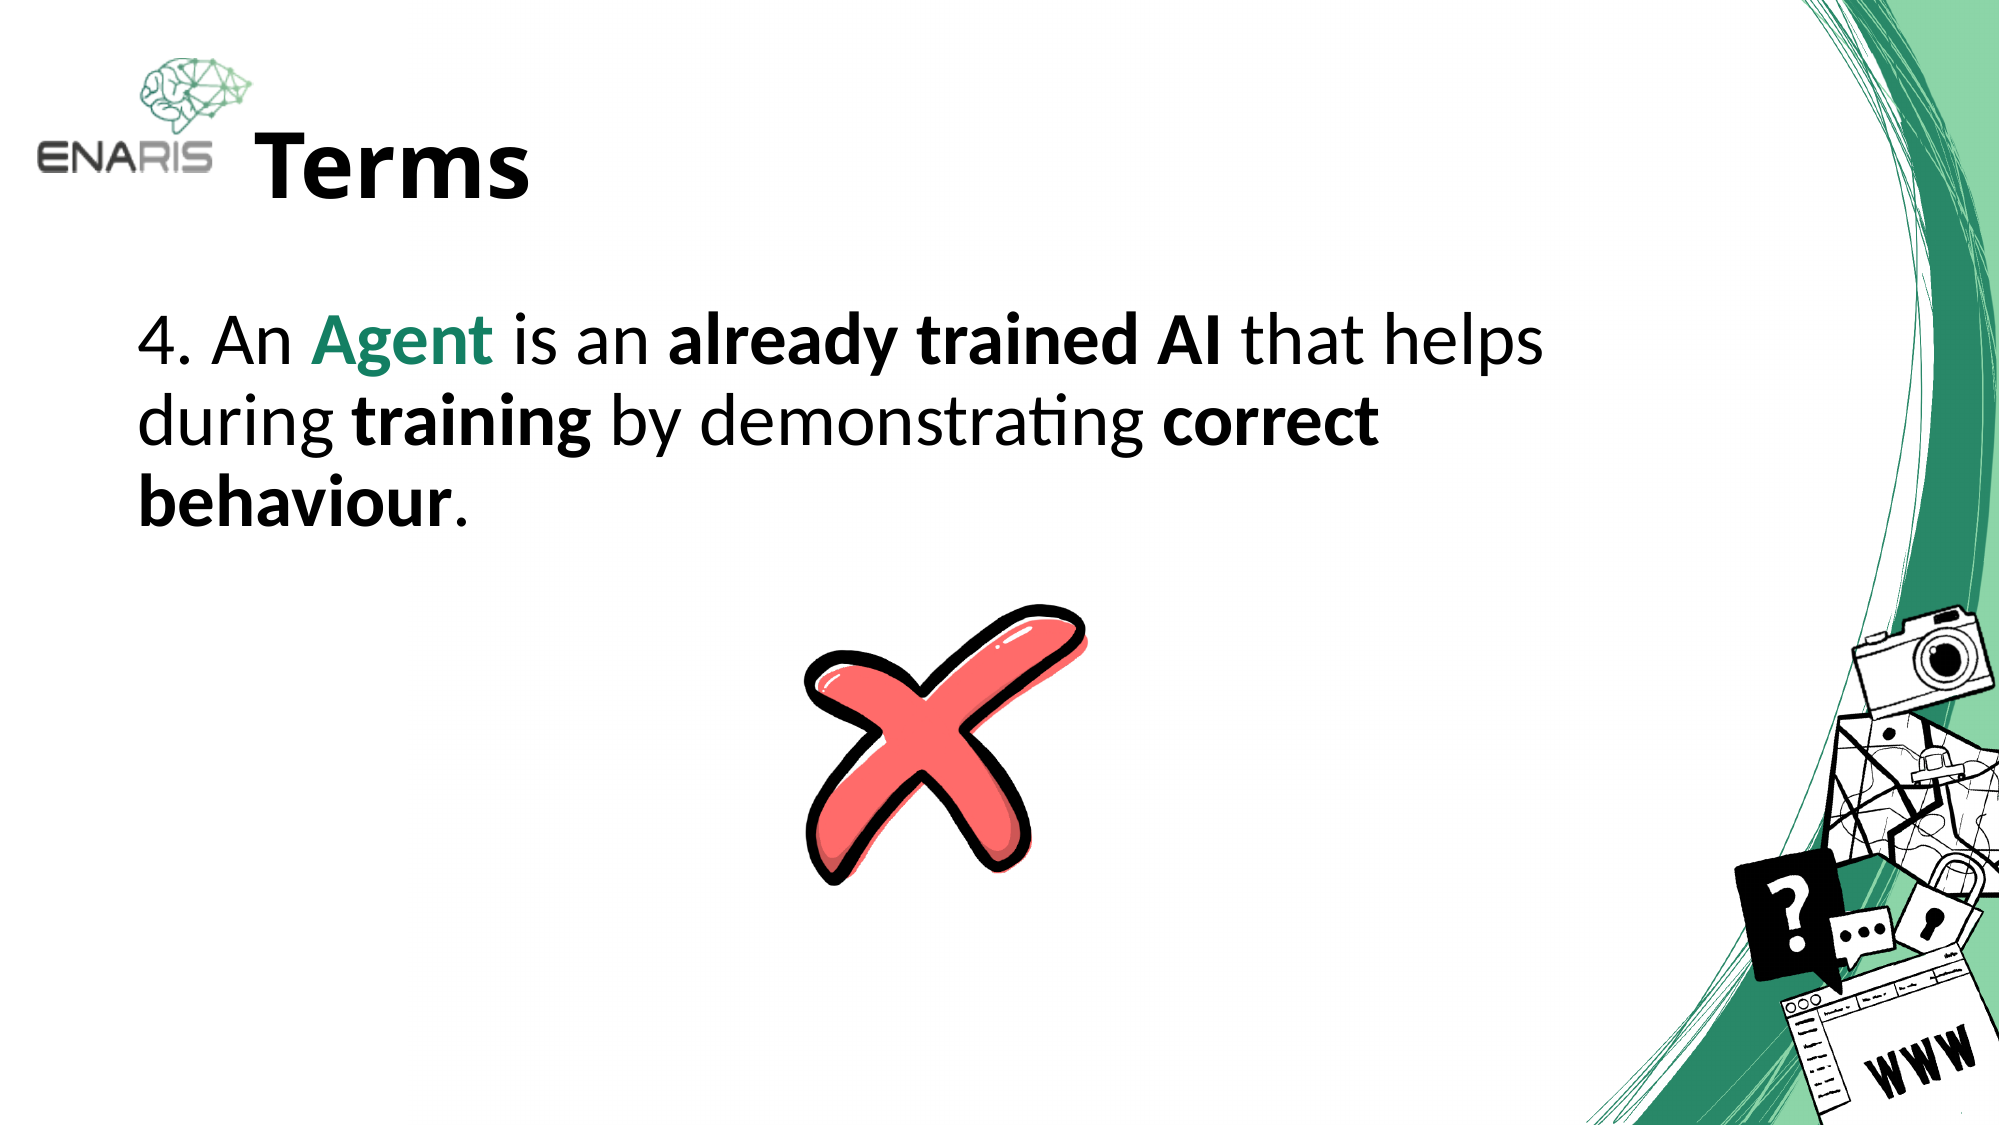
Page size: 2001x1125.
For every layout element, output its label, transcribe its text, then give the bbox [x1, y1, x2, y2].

picture [738, 562, 1127, 942]
picture [408, 0, 1999, 1125]
picture [37, 58, 254, 173]
list 4. An Agent is an already trained AI that helps during training by demonstrating correct behaviour. [137, 299, 1728, 1014]
title Terms [253, 59, 1863, 278]
